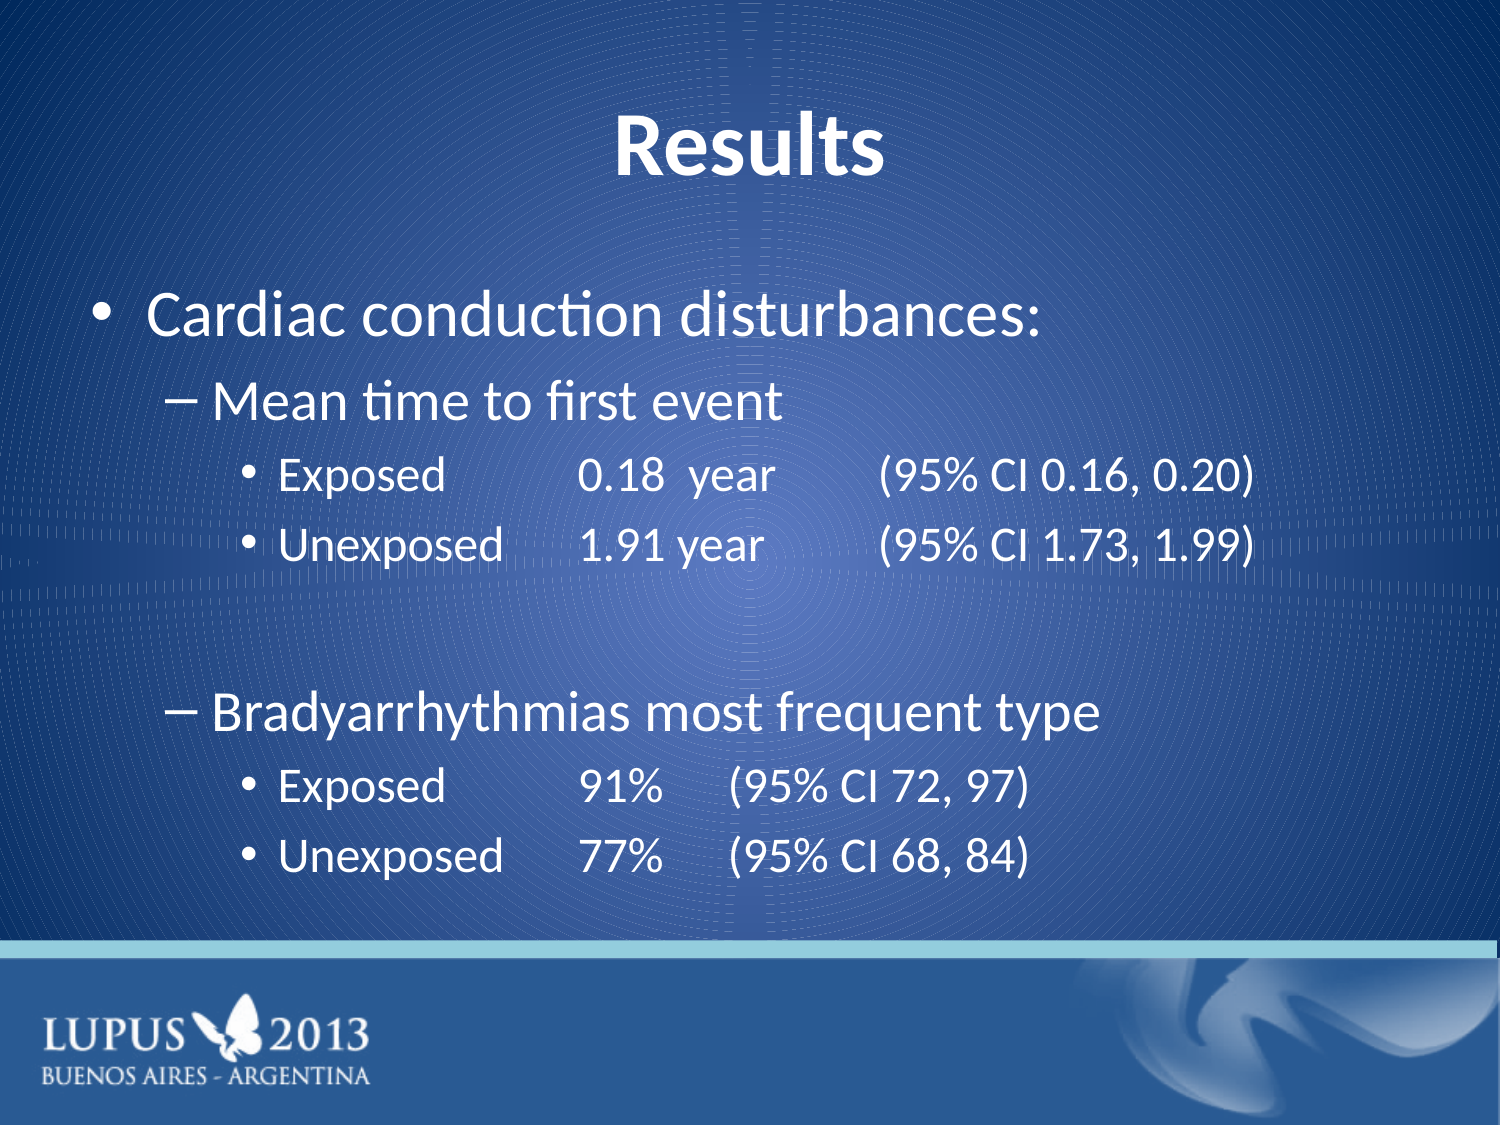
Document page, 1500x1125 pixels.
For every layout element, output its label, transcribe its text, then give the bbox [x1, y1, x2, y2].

title Results [75, 45, 1425, 233]
list Cardiac conduction disturbances: Mean time to first event Exposed 0.18 year (95% CI 0.16, 0.20) Unexposed 1.91 year (95% CI 1.73, 1.99) Bradyarrhythmias most frequent type Exposed 91% (95% CI 72, 97) Unexposed 77% (95% CI 68, 84) [75, 262, 1425, 1005]
